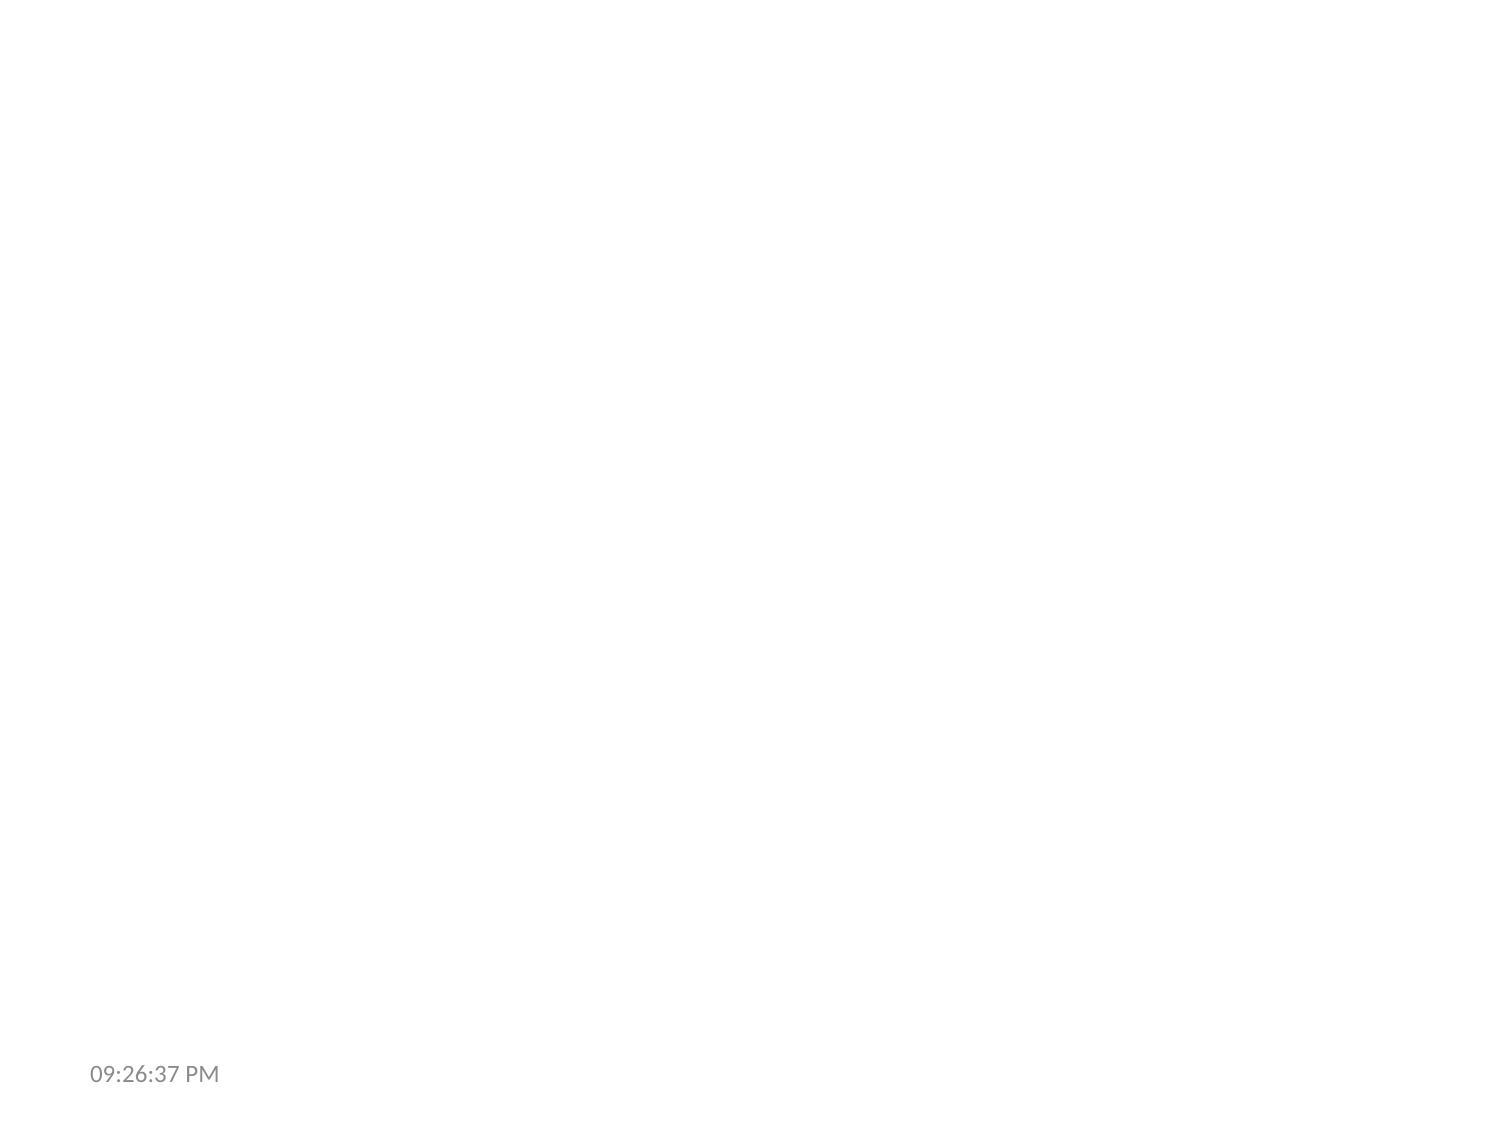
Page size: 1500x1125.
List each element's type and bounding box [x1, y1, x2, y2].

slide_number [75, 1042, 425, 1103]
